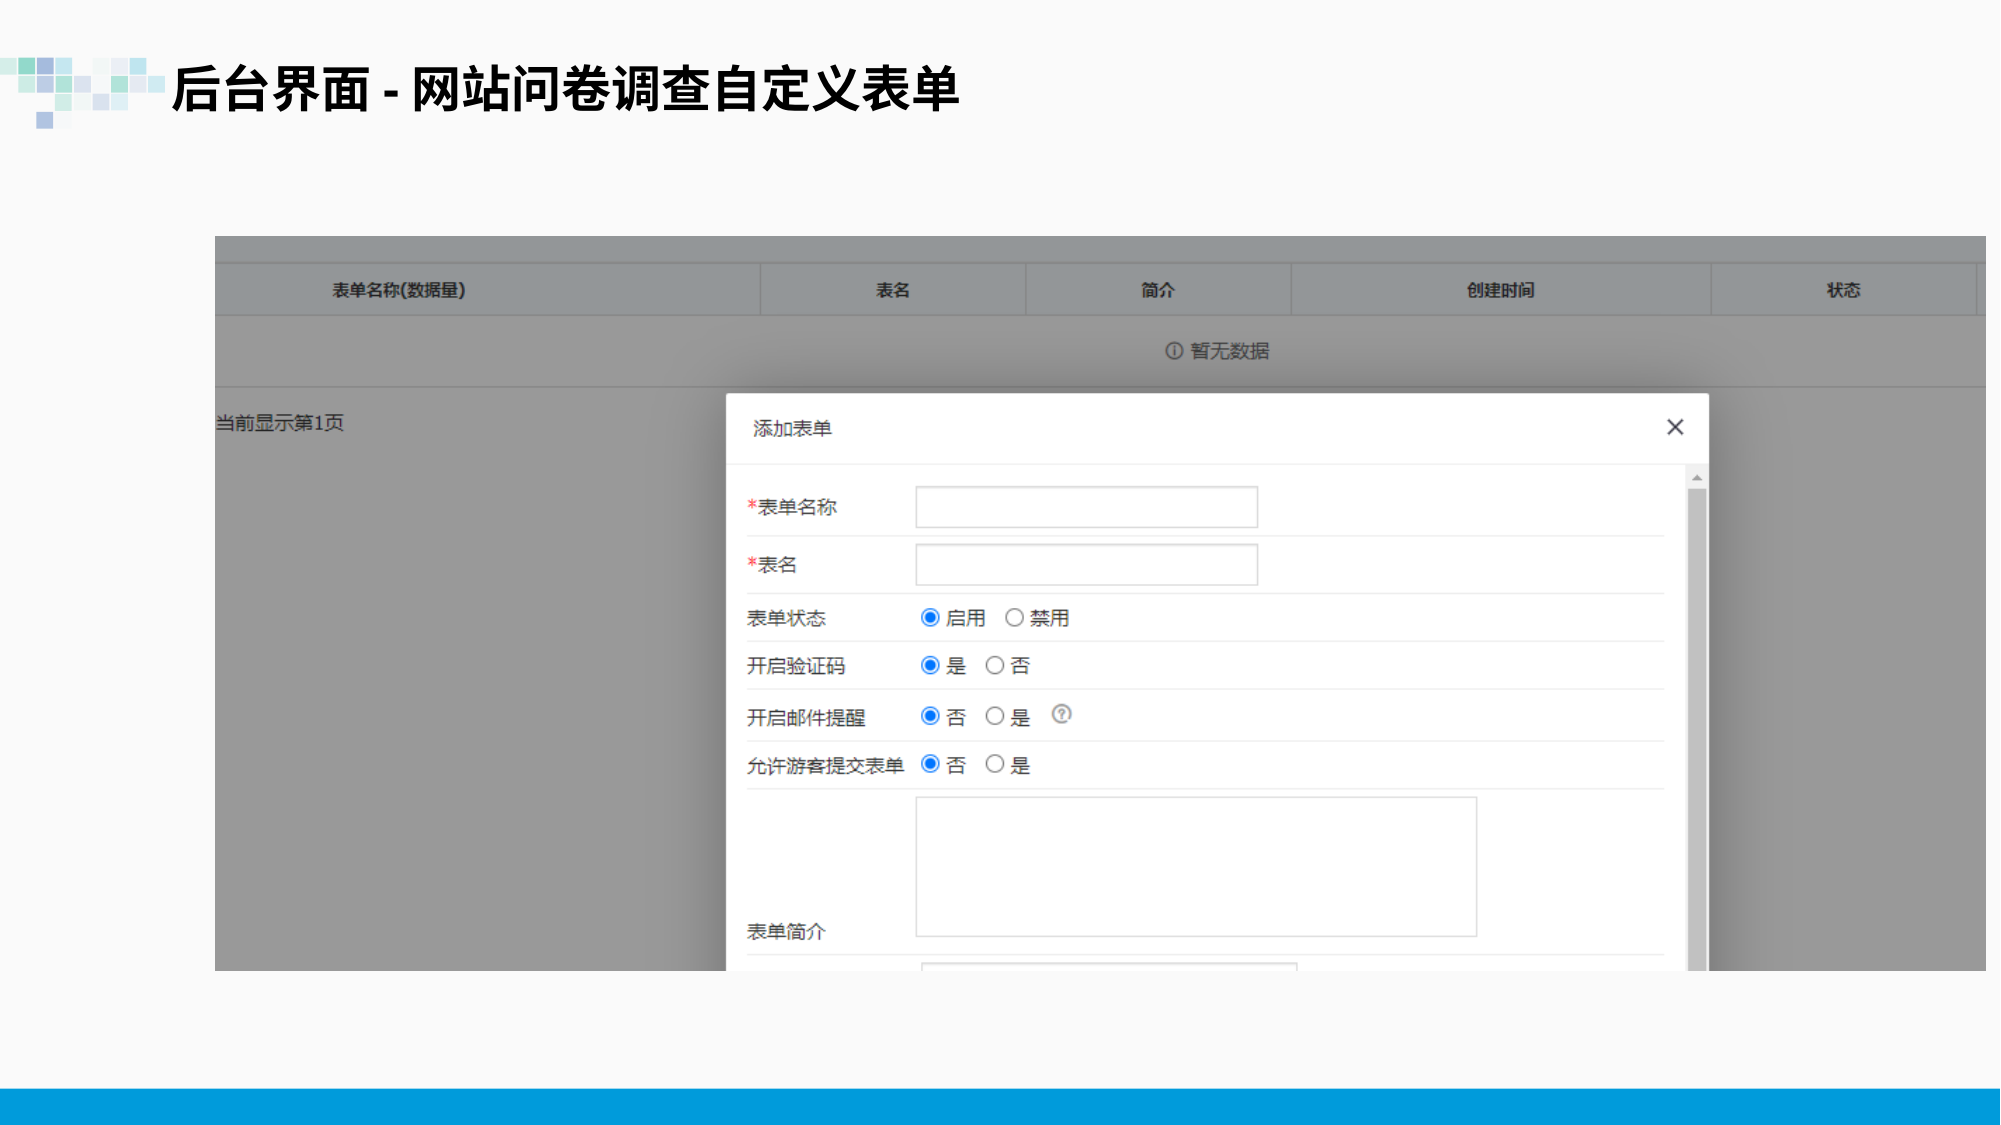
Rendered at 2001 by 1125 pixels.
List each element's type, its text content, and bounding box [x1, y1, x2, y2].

picture [214, 236, 1986, 971]
text_box 后台界面-网站问卷调查自定义表单 [156, 50, 976, 125]
